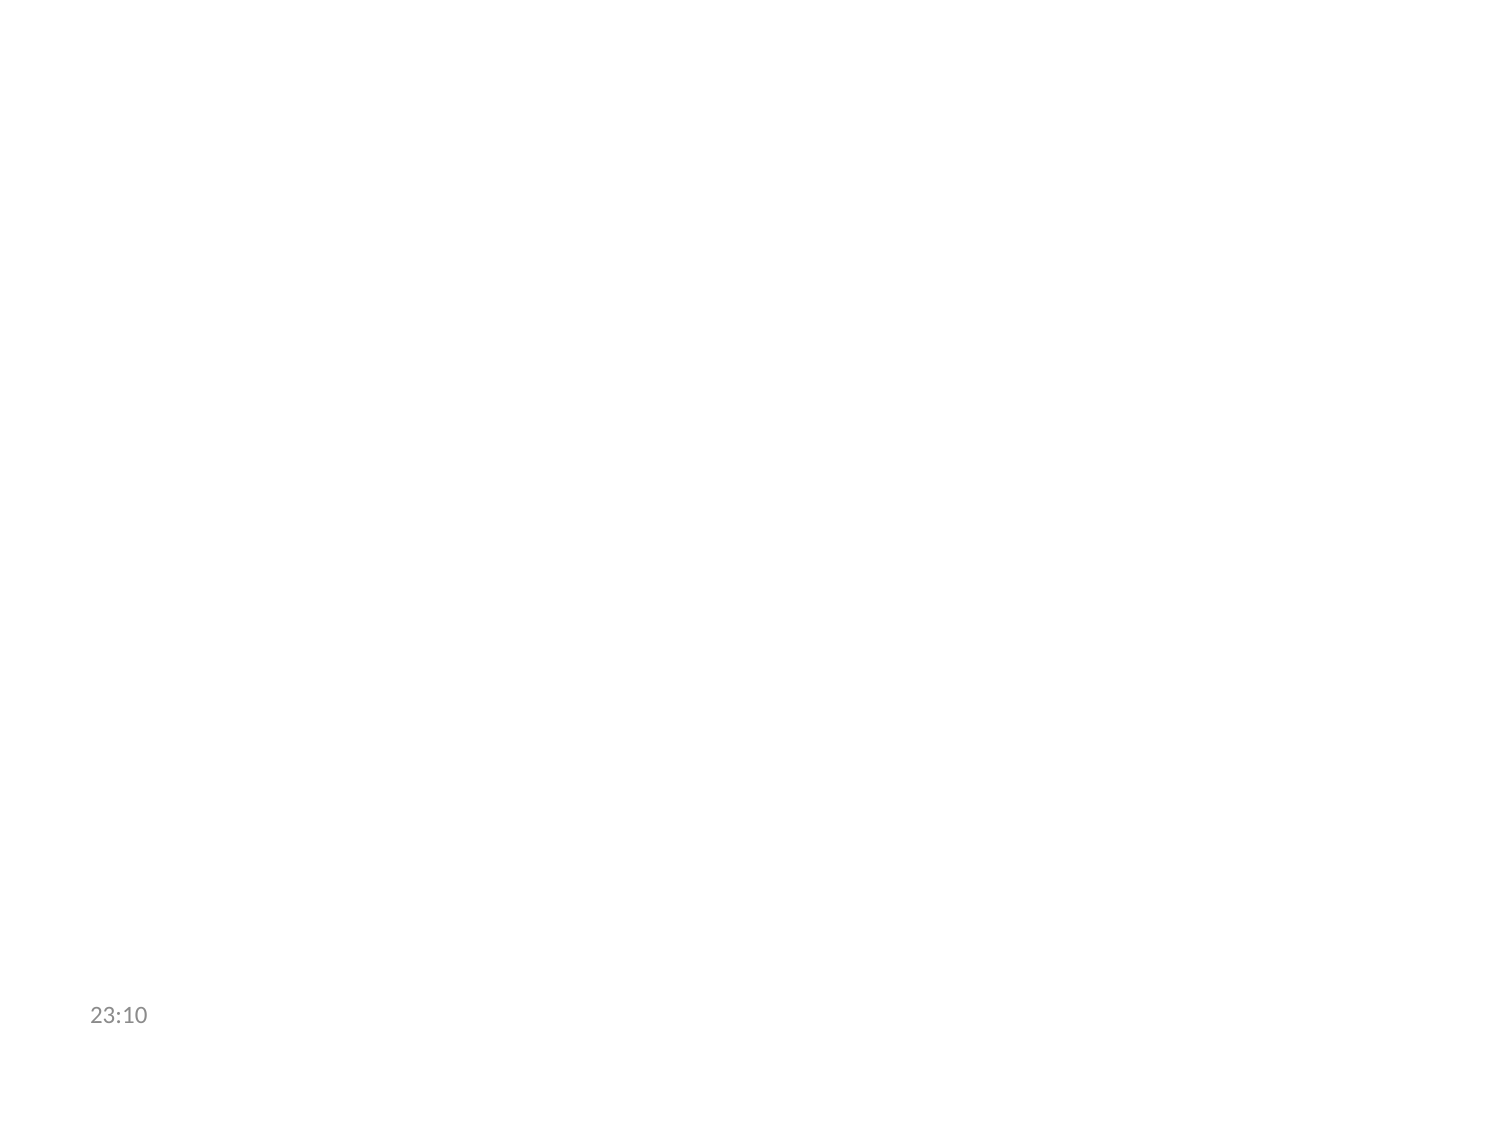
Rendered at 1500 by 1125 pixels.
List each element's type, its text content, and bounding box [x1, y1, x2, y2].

text_box 15:35 [75, 983, 425, 1044]
